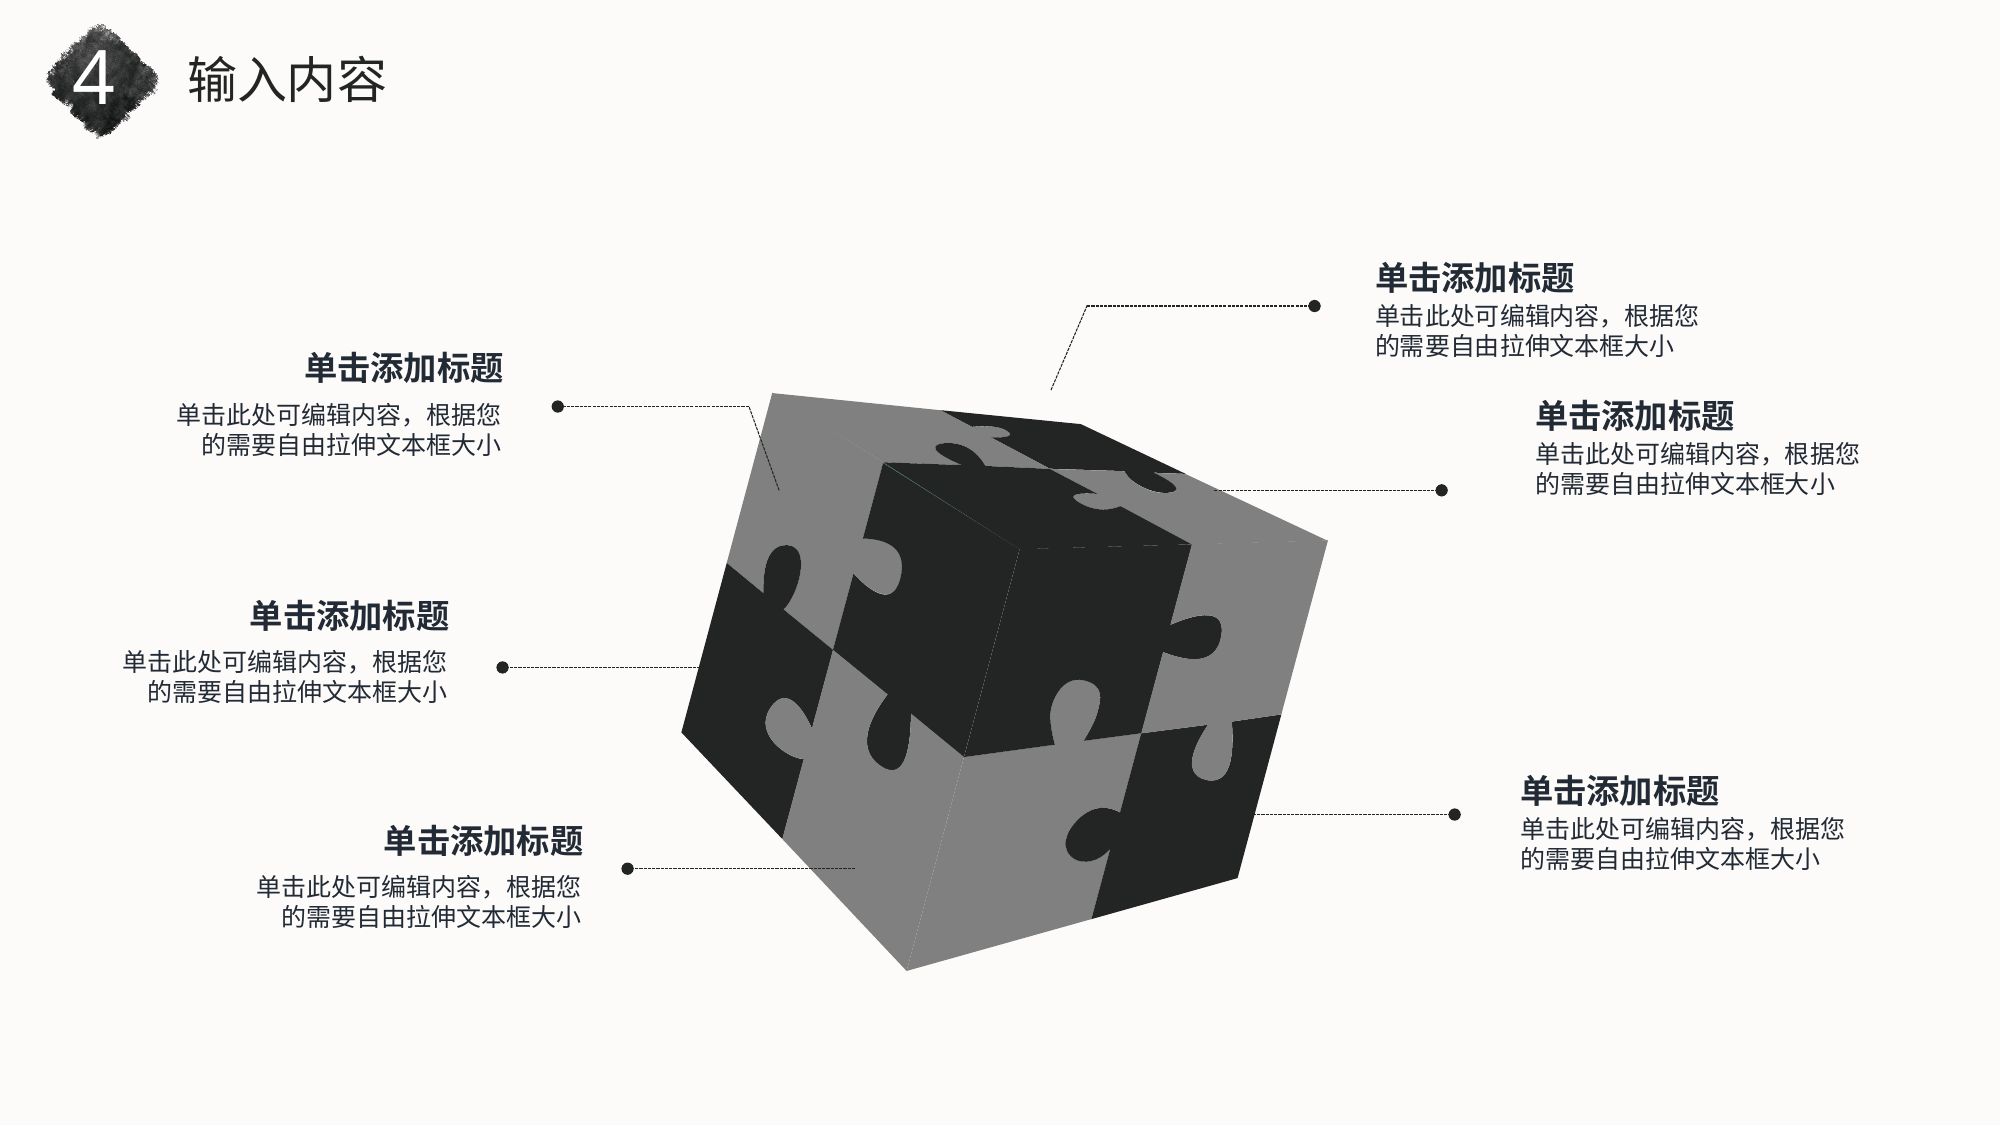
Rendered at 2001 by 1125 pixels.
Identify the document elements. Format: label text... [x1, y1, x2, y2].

text_box 单击添加标题 [262, 819, 584, 860]
text_box [1065, 715, 1282, 920]
text_box [833, 463, 1020, 770]
text_box [940, 410, 1186, 493]
text_box 单击添加标题 [1520, 770, 1841, 811]
text_box 单击添加标题 [1535, 395, 1856, 436]
text_box [765, 649, 964, 971]
text_box 单击添加标题 [1375, 256, 1696, 297]
text_box [1141, 540, 1328, 781]
text_box [964, 544, 1221, 758]
text_box 单击此处可编辑内容，根据您的需要自由拉伸文本框大小 [1535, 438, 1867, 499]
text_box [907, 680, 1140, 971]
text_box [726, 392, 901, 649]
text_box 单击此处可编辑内容，根据您的需要自由拉伸文本框大小 [249, 871, 582, 932]
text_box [1050, 305, 1315, 391]
text_box 单击添加标题 [183, 347, 504, 388]
text_box 单击此处可编辑内容，根据您的需要自由拉伸文本框大小 [170, 399, 502, 460]
text_box 单击此处可编辑内容，根据您的需要自由拉伸文本框大小 [115, 646, 448, 707]
text_box [775, 393, 1046, 468]
text_box 单击添加标题 [129, 594, 450, 635]
text_box 单击此处可编辑内容，根据您的需要自由拉伸文本框大小 [1375, 300, 1707, 361]
text_box [1052, 469, 1327, 544]
text_box [884, 443, 1192, 549]
text_box 输入内容 [172, 41, 543, 117]
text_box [557, 405, 780, 491]
text_box [681, 545, 832, 839]
picture [42, 22, 163, 139]
text_box 单击此处可编辑内容，根据您的需要自由拉伸文本框大小 [1520, 813, 1852, 874]
